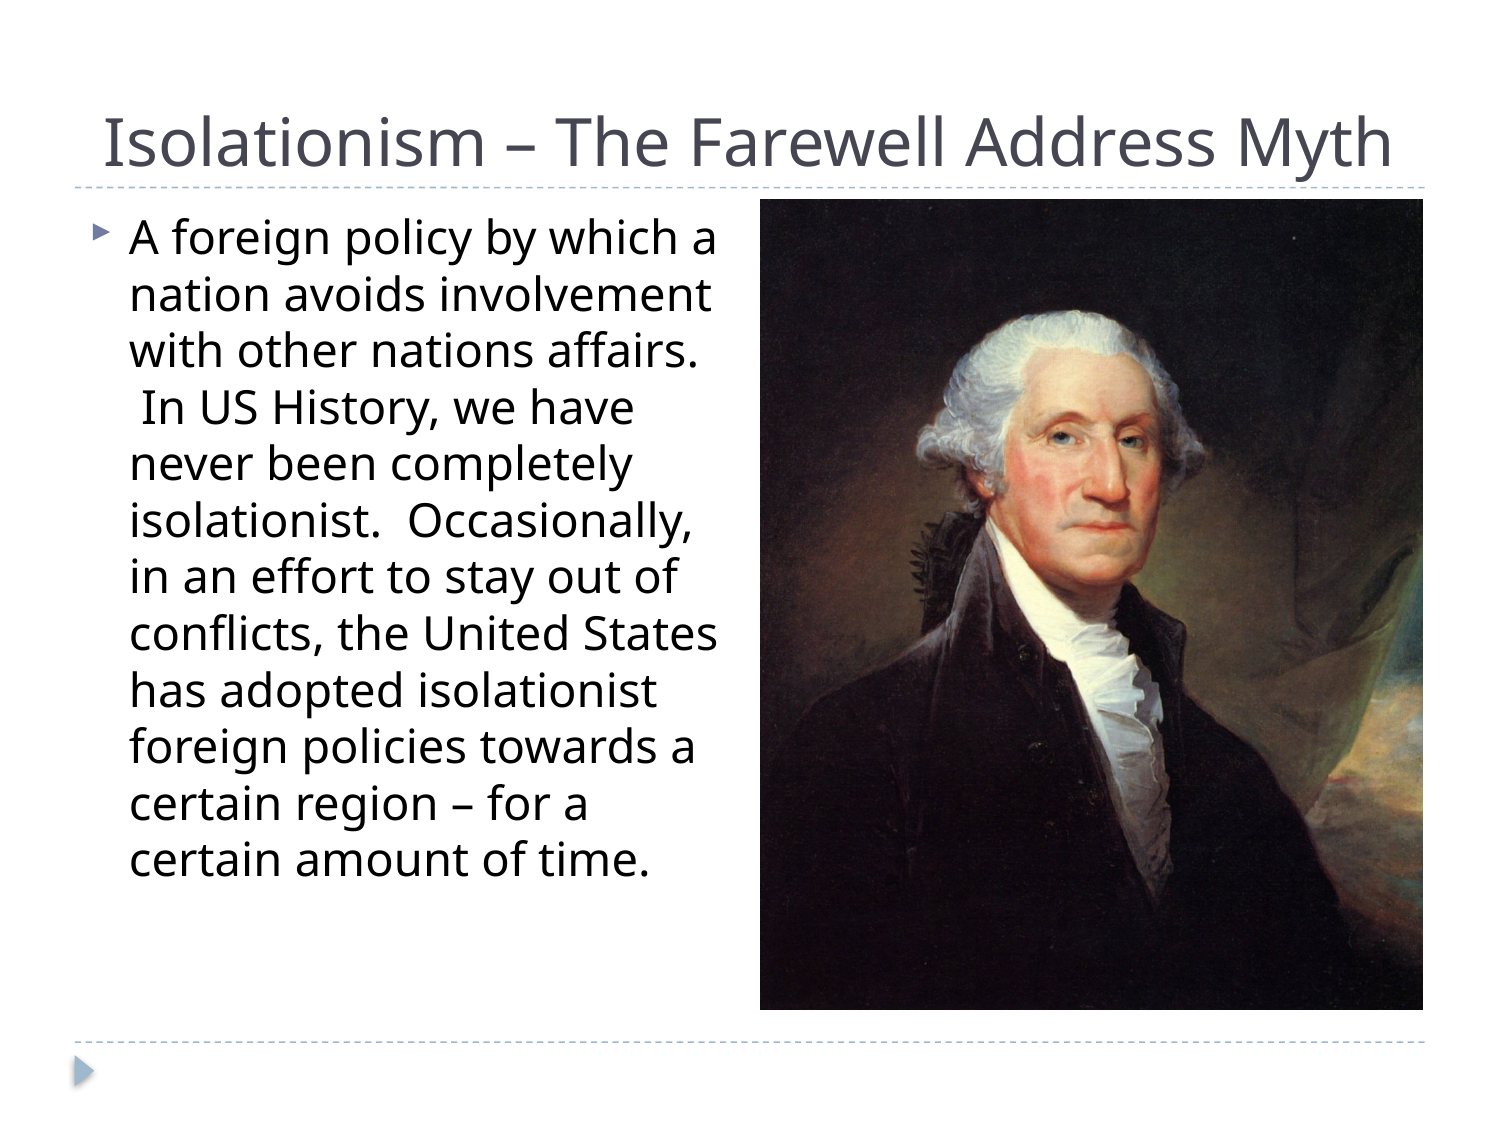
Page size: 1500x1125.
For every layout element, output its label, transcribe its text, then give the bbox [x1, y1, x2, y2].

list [760, 199, 1423, 1010]
title Isolationism – The Farewell Address Myth [75, 37, 1425, 188]
list A foreign policy by which a nation avoids involvement with other nations affairs. In US History, we have never been completely isolationist. Occasionally, in an effort to stay out of conflicts, the United States has adopted isolationist foreign policies towards a certain region – for a certain amount of time. [75, 200, 738, 1010]
